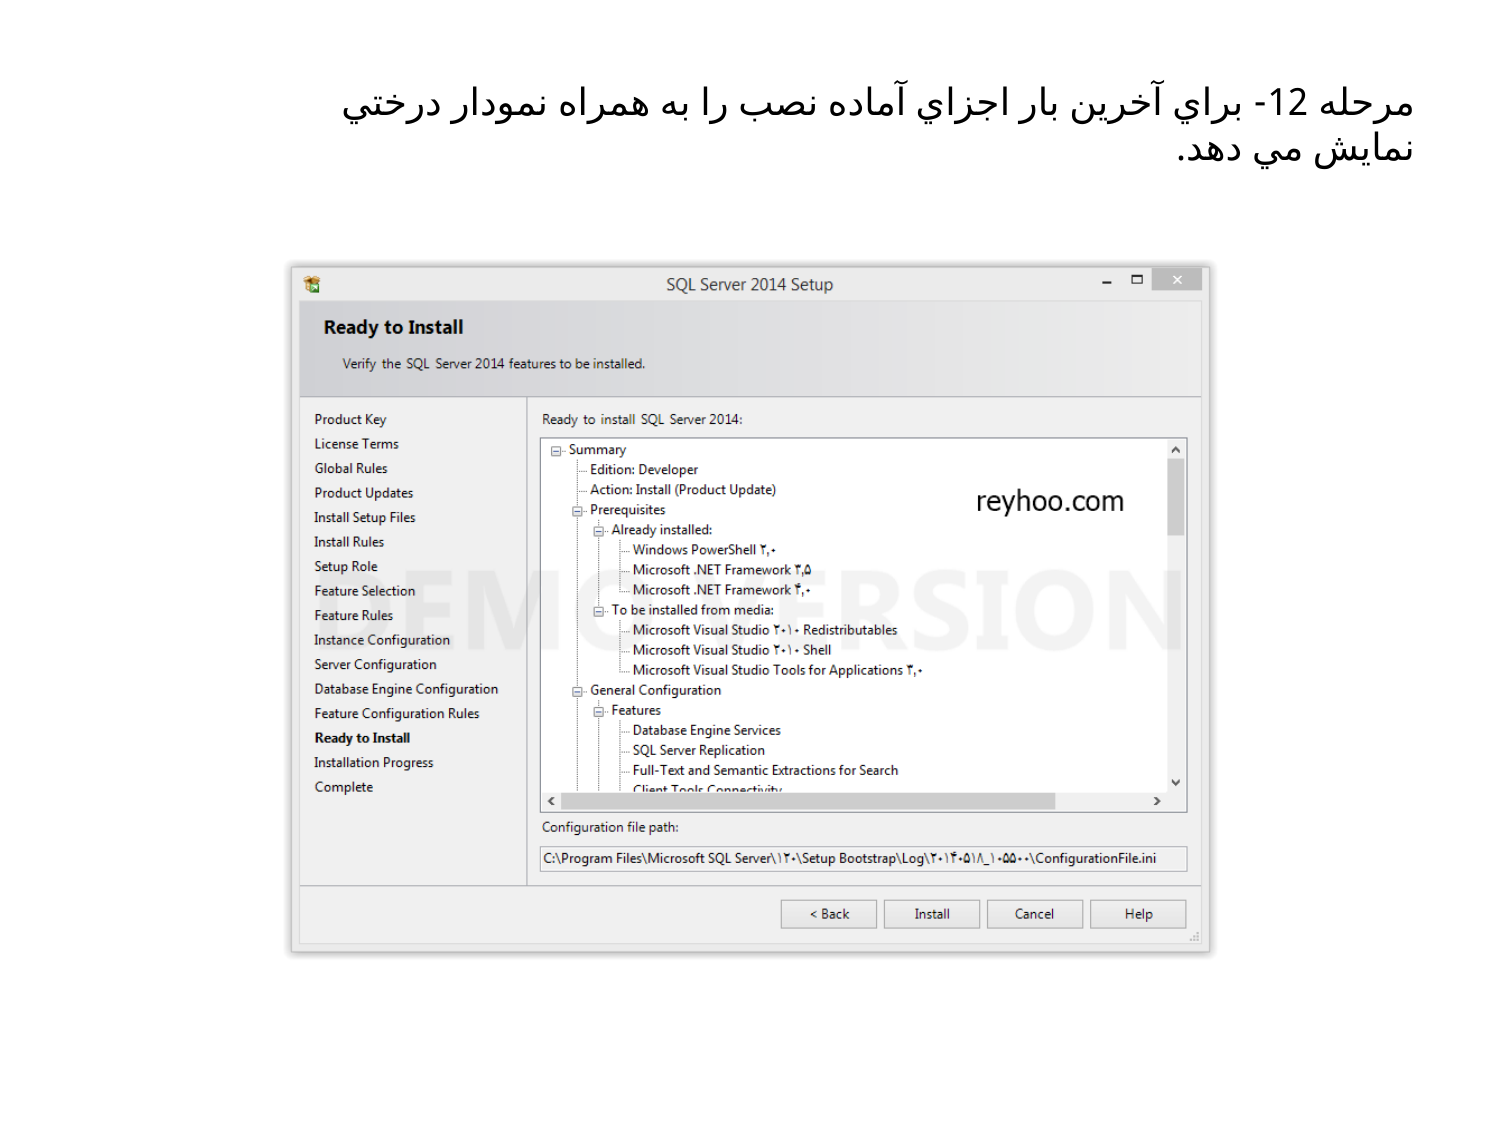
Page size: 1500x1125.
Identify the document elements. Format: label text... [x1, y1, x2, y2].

text_box مرحله 12- براي آخرين بار اجزاي آماده نصب را به همراه نمودار درختي نمايش مي دهد. [292, 70, 1430, 175]
picture [280, 257, 1219, 962]
